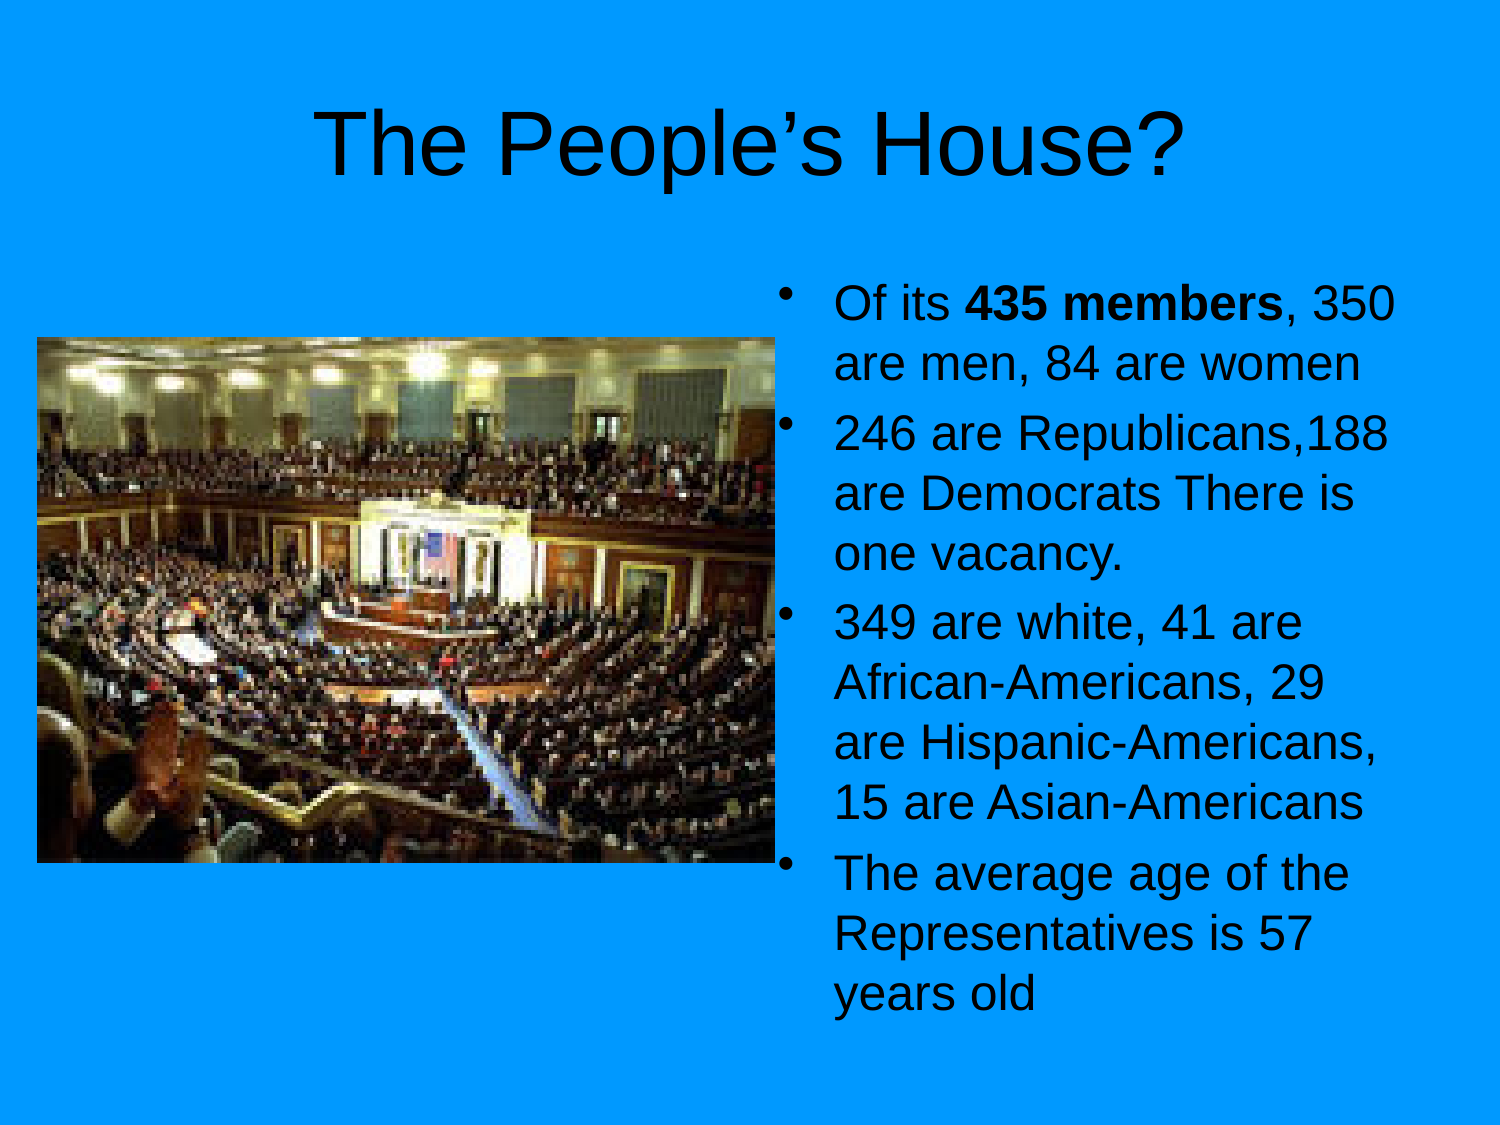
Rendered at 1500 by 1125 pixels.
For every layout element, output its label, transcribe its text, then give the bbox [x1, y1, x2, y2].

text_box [37, 337, 776, 863]
title The People’s House? [75, 45, 1425, 233]
list Of its 435 members, 350 are men, 84 are women 246 are Republicans,188 are Democrats There is one vacancy. 349 are white, 41 are African-Americans, 29 are Hispanic-Americans, 15 are Asian-Americans The average age of the Representatives is 57 years old [762, 262, 1425, 1075]
